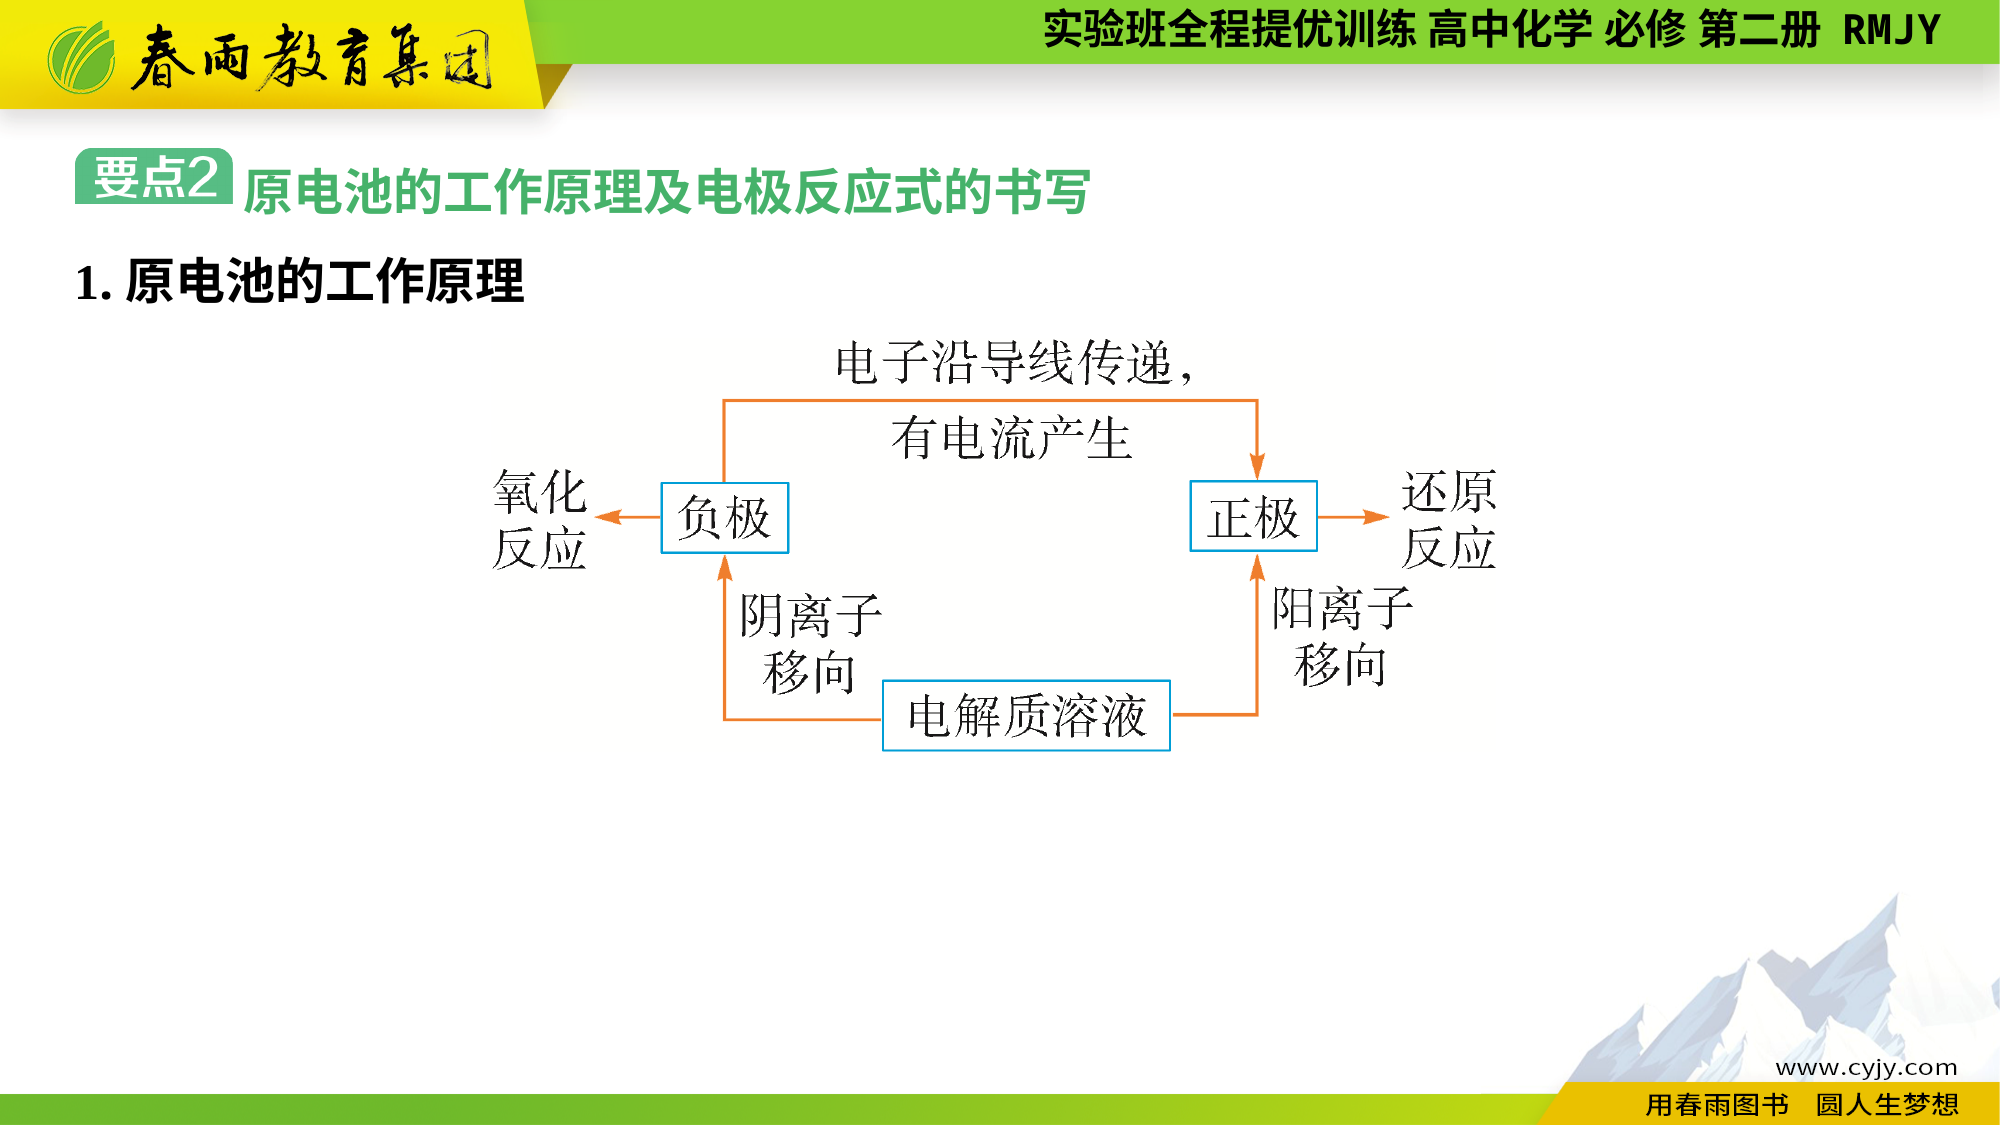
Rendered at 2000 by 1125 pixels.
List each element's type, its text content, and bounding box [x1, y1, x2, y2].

list 原电池的工作原理及电极反应式的书写 1.原电池的工作原理 [59, 122, 1944, 308]
picture [0, 0, 2000, 1125]
